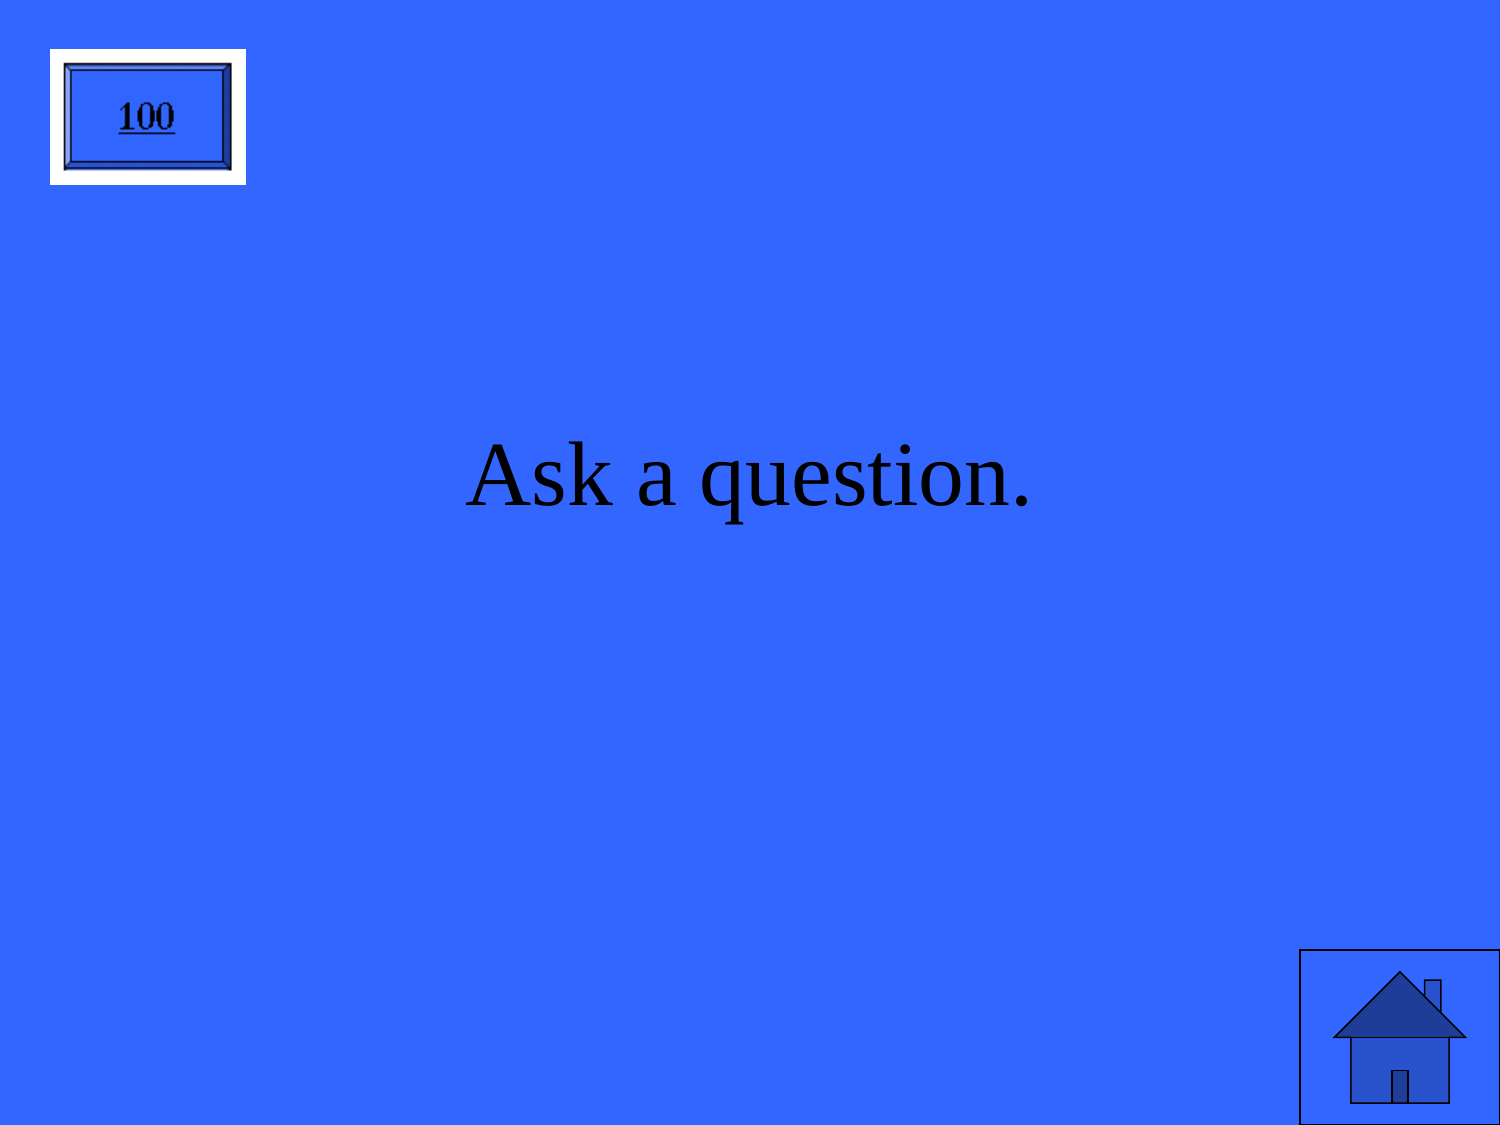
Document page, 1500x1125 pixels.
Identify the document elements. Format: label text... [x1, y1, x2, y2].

title Ask a question. [112, 374, 1388, 563]
picture [49, 49, 246, 185]
text_box [1299, 950, 1500, 1125]
